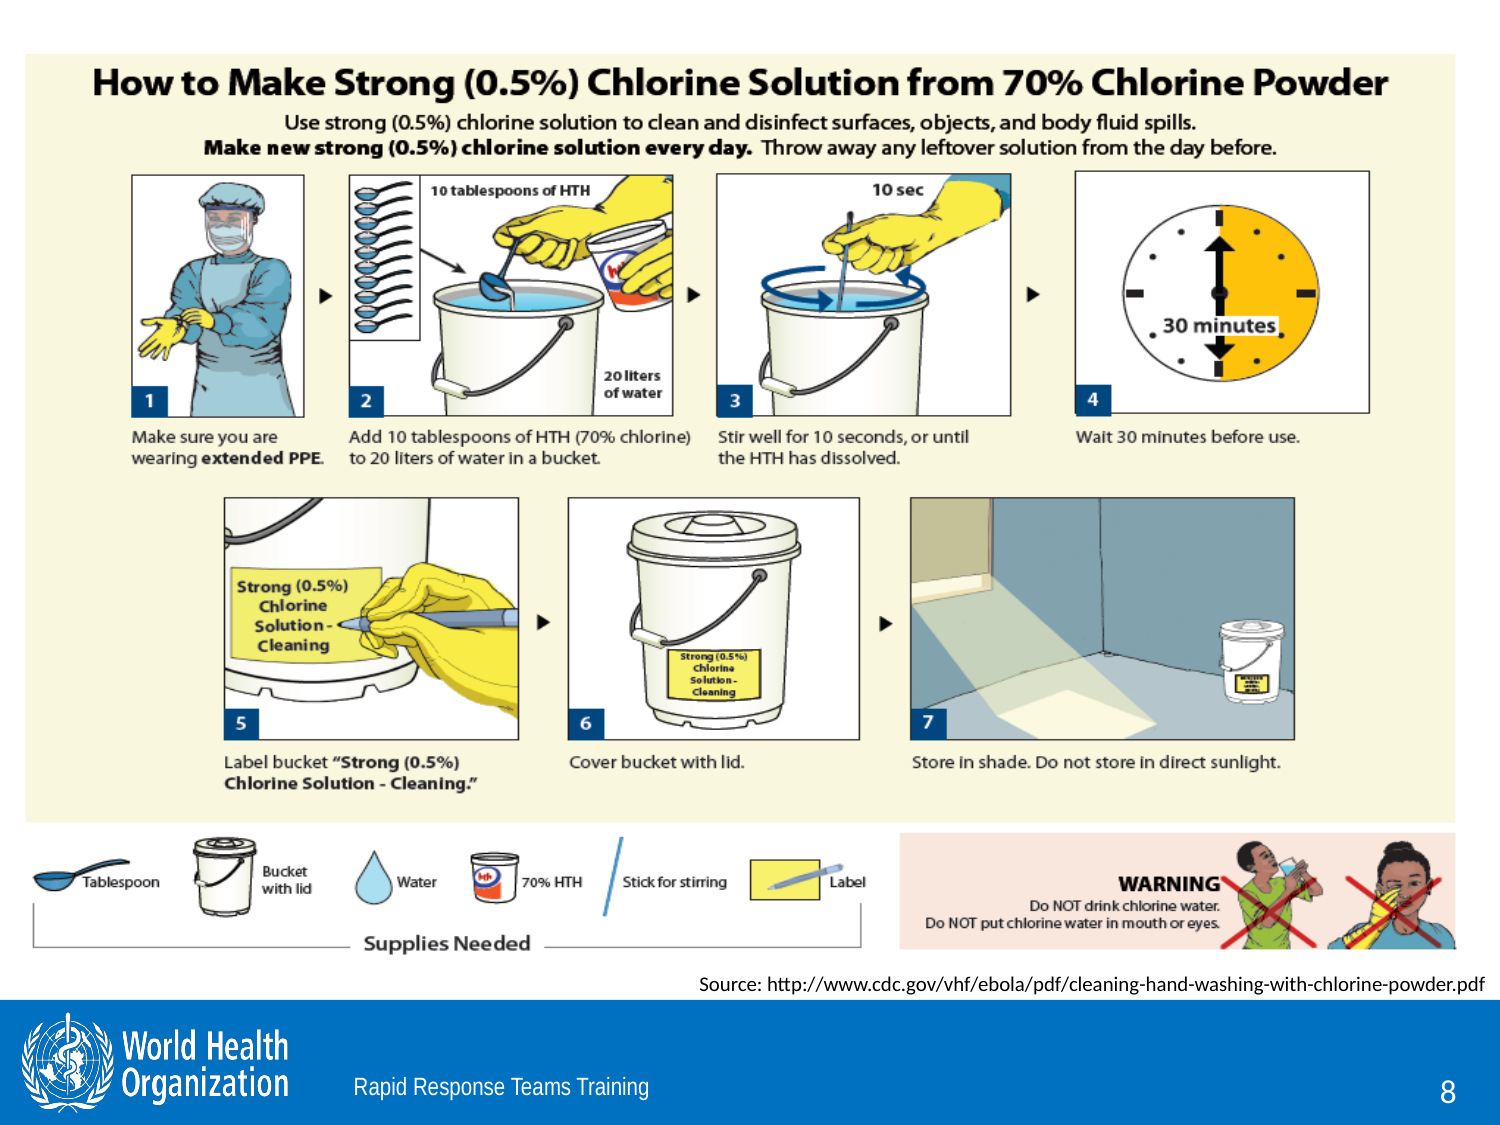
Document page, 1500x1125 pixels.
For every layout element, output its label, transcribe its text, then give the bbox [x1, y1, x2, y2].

picture [17, 54, 1471, 966]
text_box Source: http://www.cdc.gov/vhf/ebola/pdf/cleaning-hand-washing-with-chlorine-powder.pdf [348, 963, 1500, 1004]
picture [21, 1012, 288, 1113]
